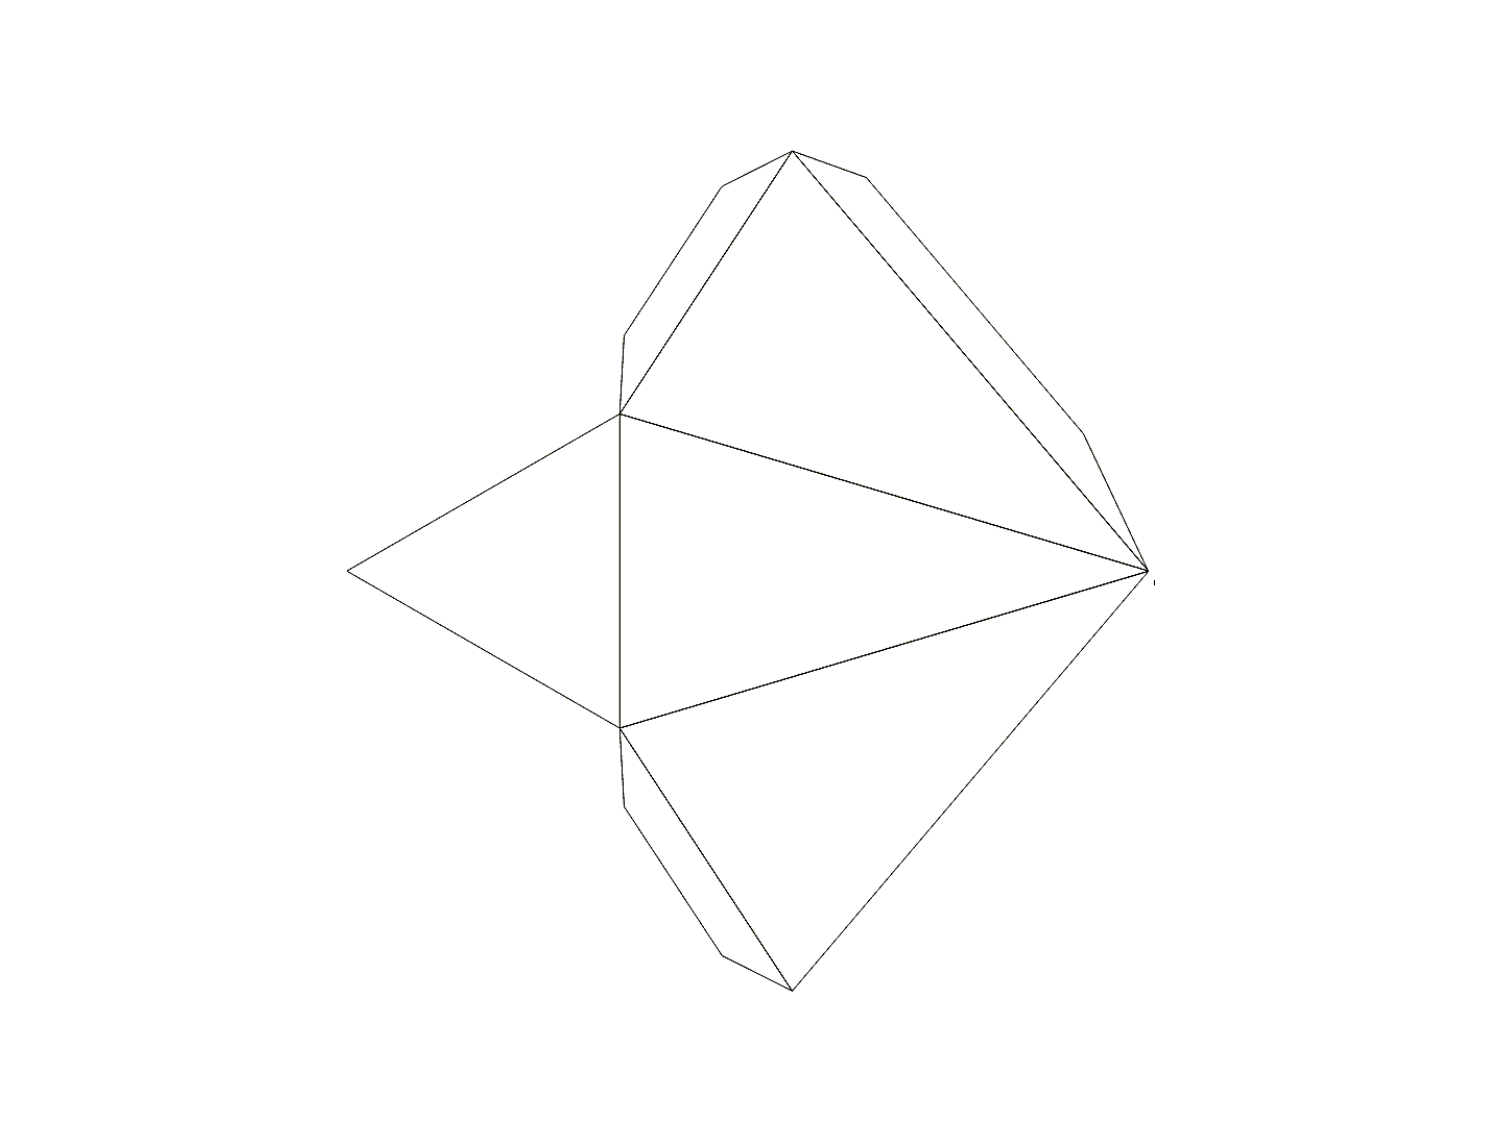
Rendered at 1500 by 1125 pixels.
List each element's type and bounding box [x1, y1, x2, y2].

picture [345, 127, 1155, 998]
